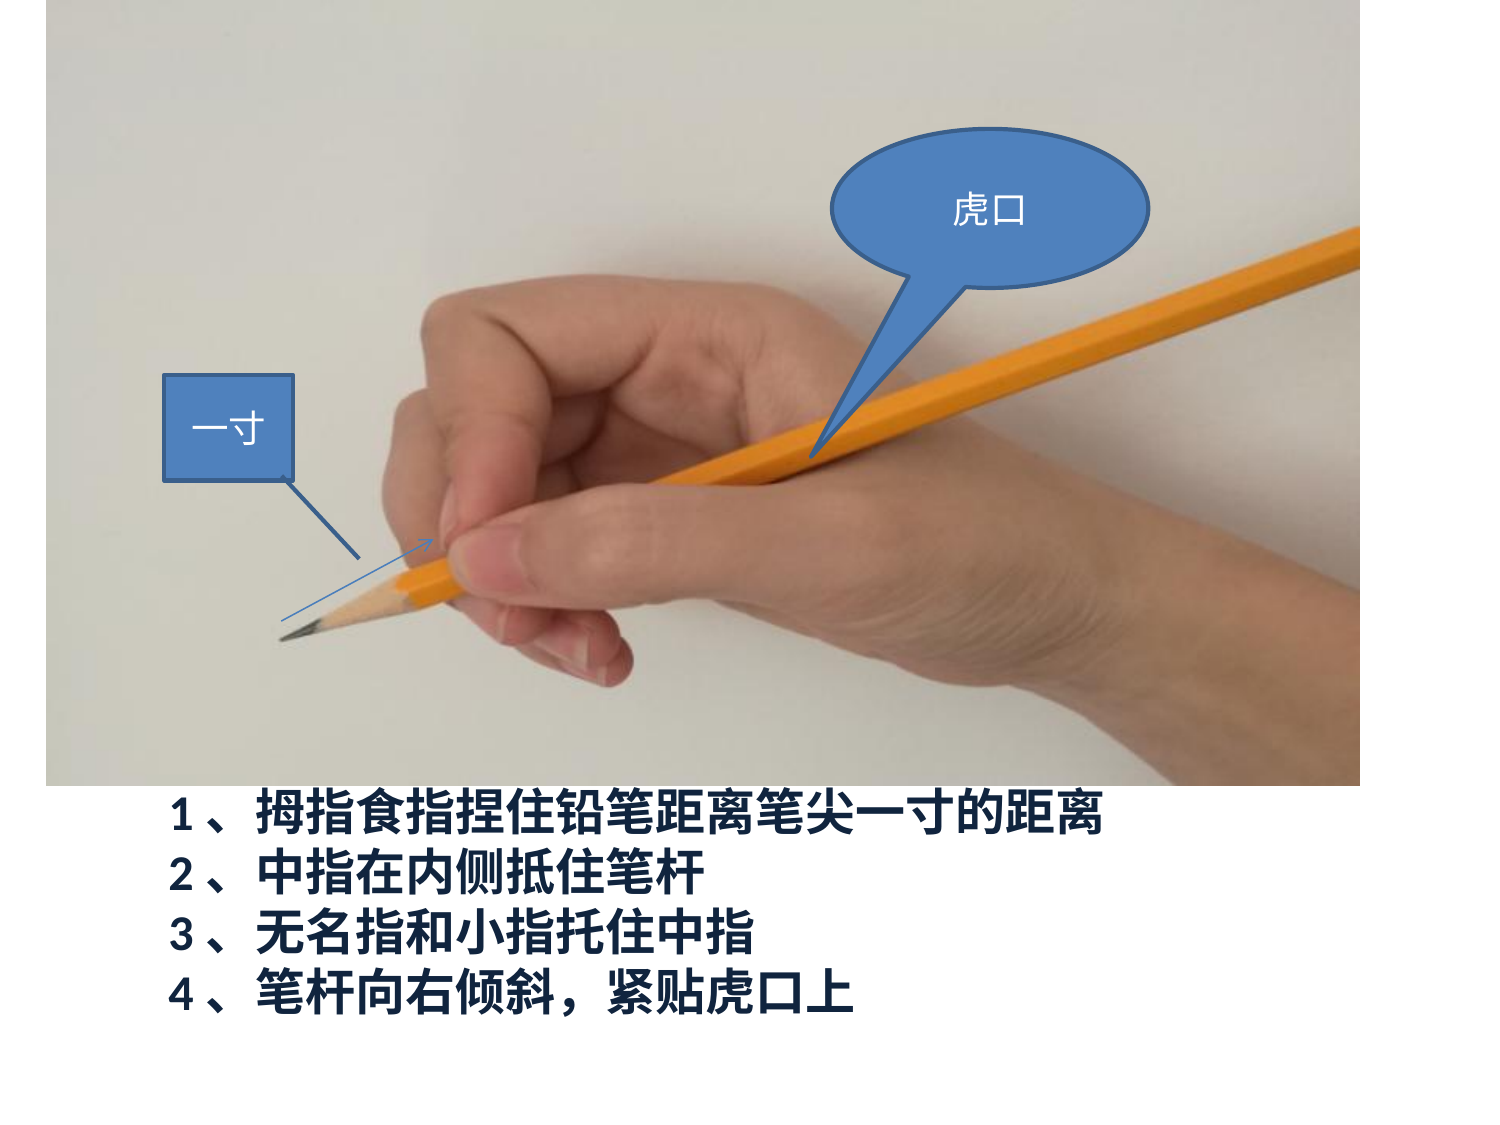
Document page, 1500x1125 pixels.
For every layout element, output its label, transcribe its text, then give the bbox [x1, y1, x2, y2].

picture [46, 0, 1360, 786]
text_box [280, 538, 434, 622]
text_box 1、拇指食指捏住铅笔距离笔尖一寸的距离 2、中指在内侧抵住笔杆 3、无名指和小指托住中指 4、笔杆向右倾斜，紧贴虎口上 [153, 794, 1121, 1029]
